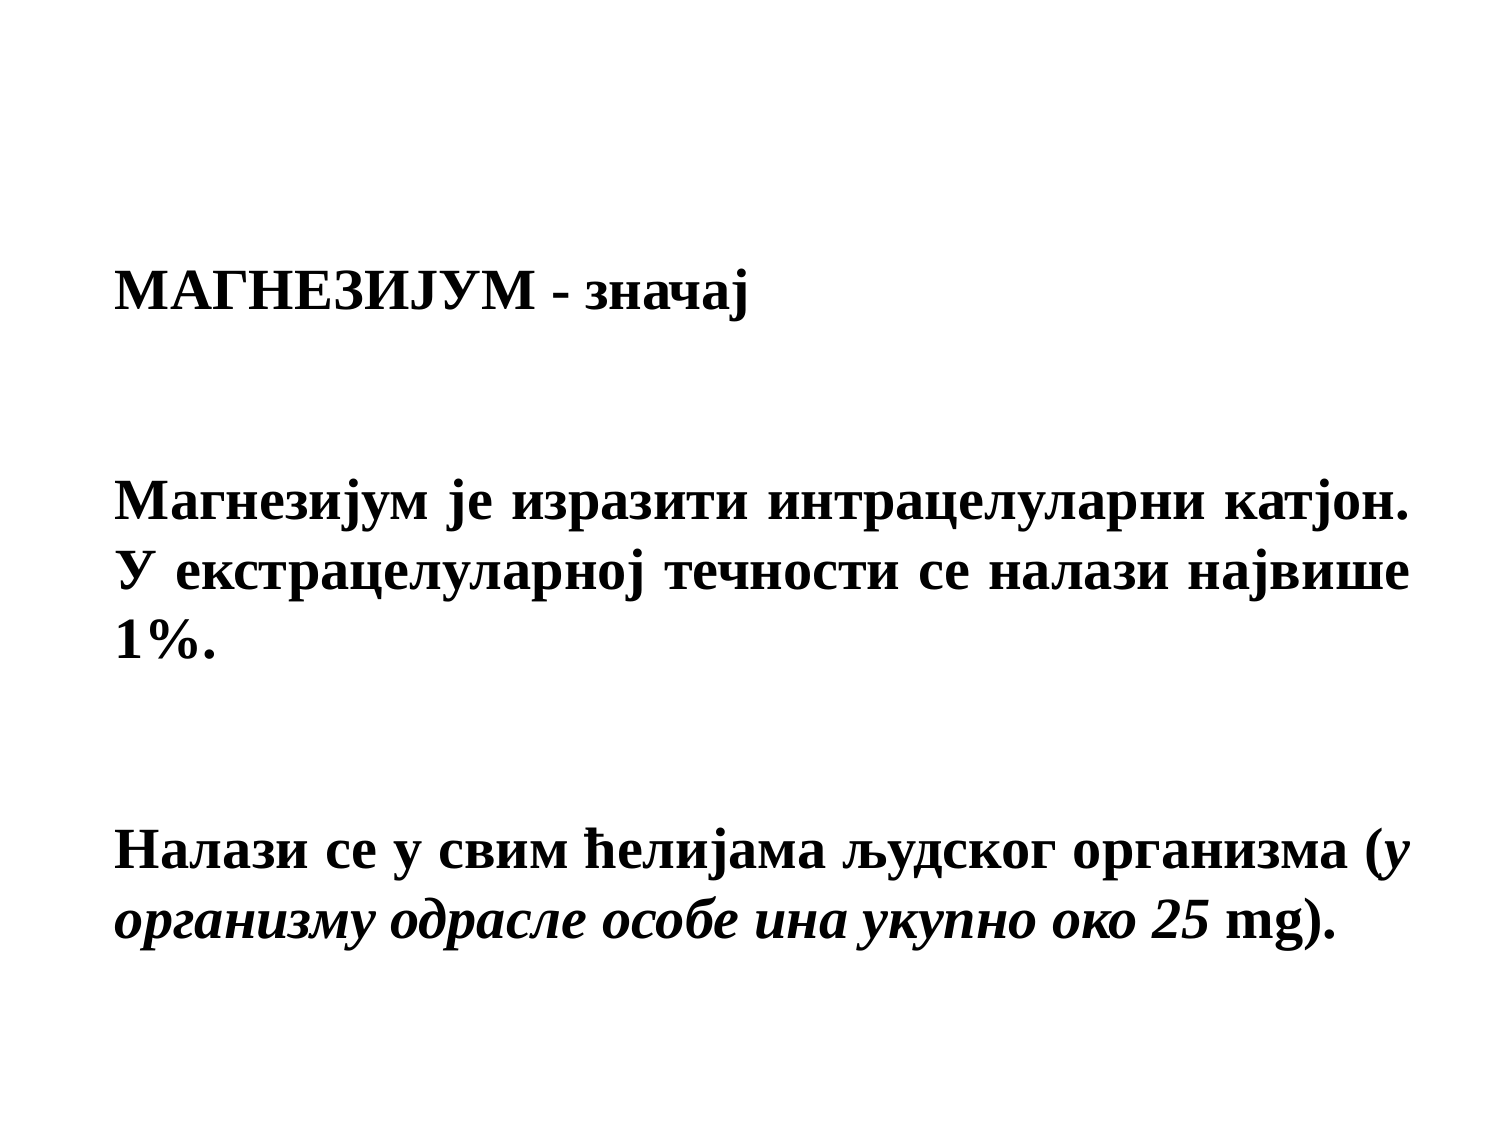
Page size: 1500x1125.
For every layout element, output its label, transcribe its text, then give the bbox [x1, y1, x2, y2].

text_box МАГНЕЗИЈУМ - значај Магнезијум је изразити интрацелуларни катјон. У екстрацелуларној течности се налази највише 1%. Налази се у свим ћелијама људског организма (у организму одрасле особе ина укупно око 25 mg). [100, 243, 1426, 958]
